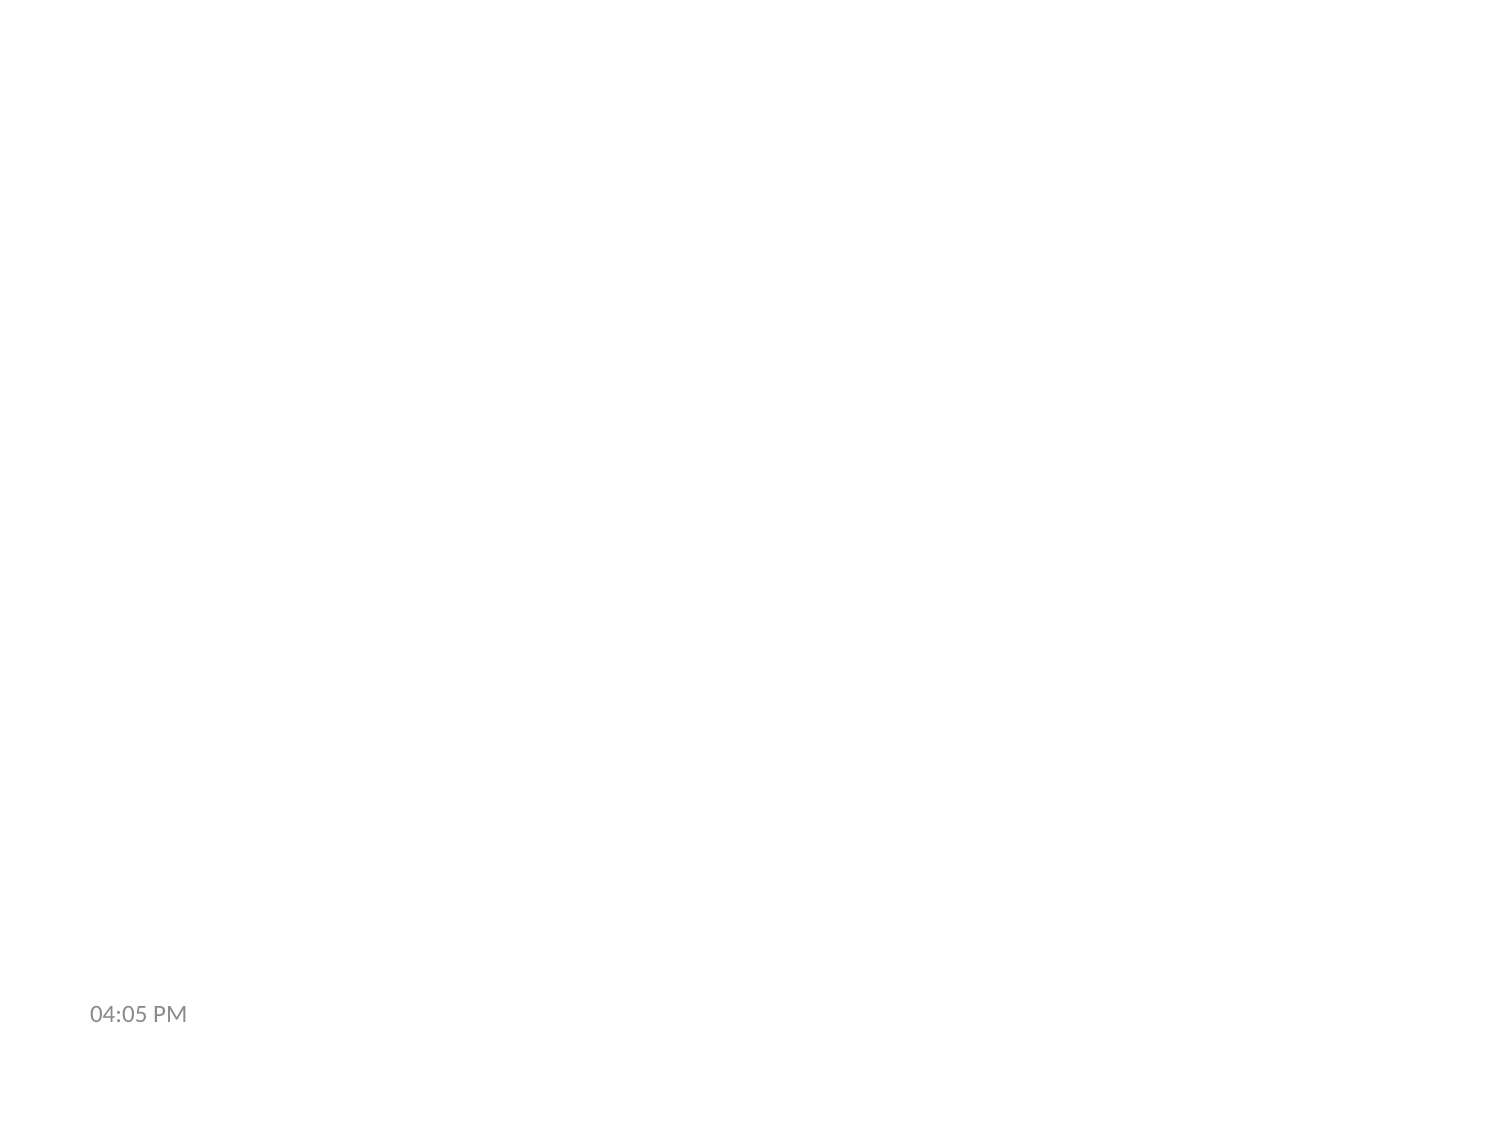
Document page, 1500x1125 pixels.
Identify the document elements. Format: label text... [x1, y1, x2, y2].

text_box 3:35 PM [75, 982, 425, 1043]
